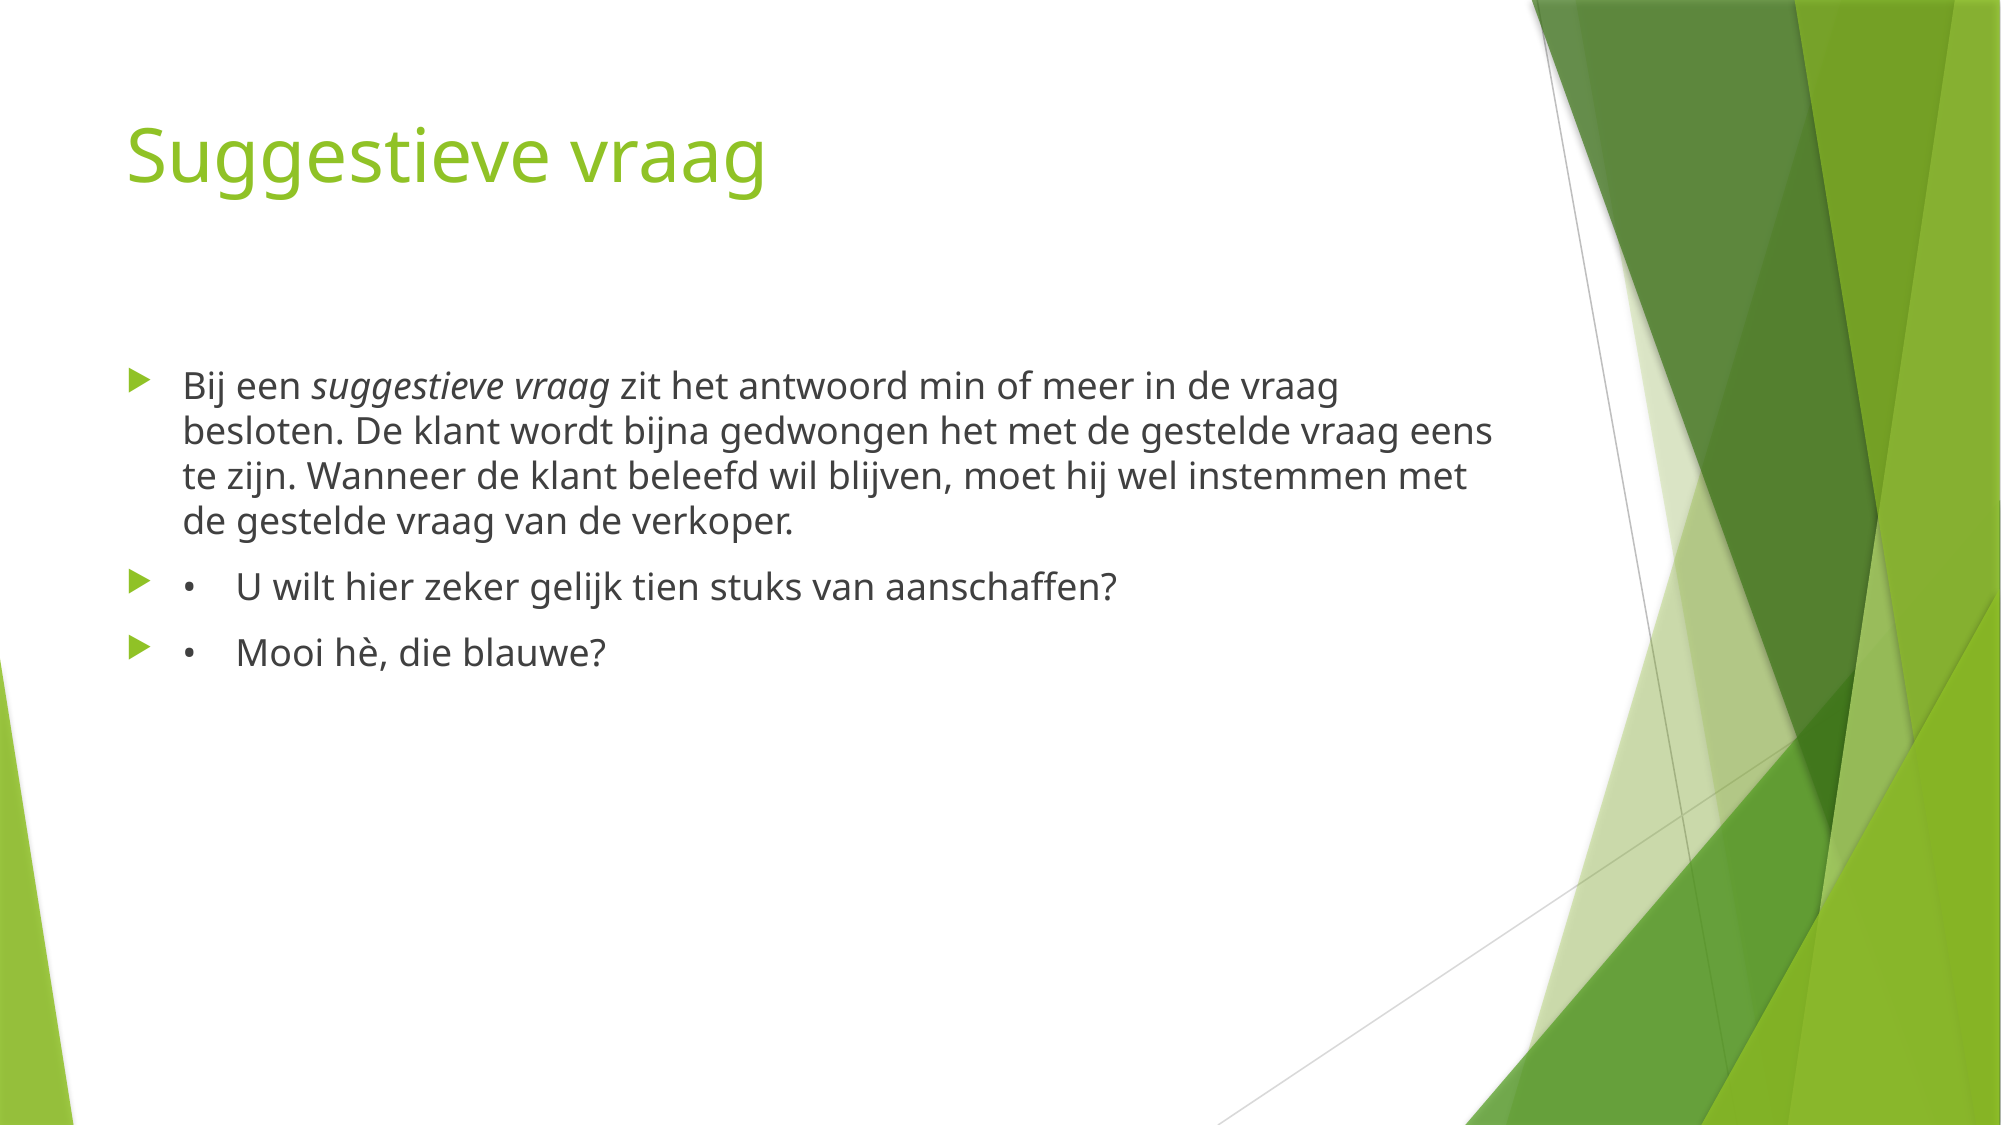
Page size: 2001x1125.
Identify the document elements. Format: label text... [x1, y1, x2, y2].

title Suggestieve vraag [111, 99, 1522, 317]
list Bij een suggestieve vraag zit het antwoord min of meer in de vraag besloten. De klant wordt bijna gedwongen het met de gestelde vraag eens te zijn. Wanneer de klant beleefd wil blijven, moet hij wel instemmen met de gestelde vraag van de verkoper. • U wilt hier zeker gelijk tien stuks van aanschaffen? • Mooi hè, die blauwe? [111, 354, 1522, 992]
